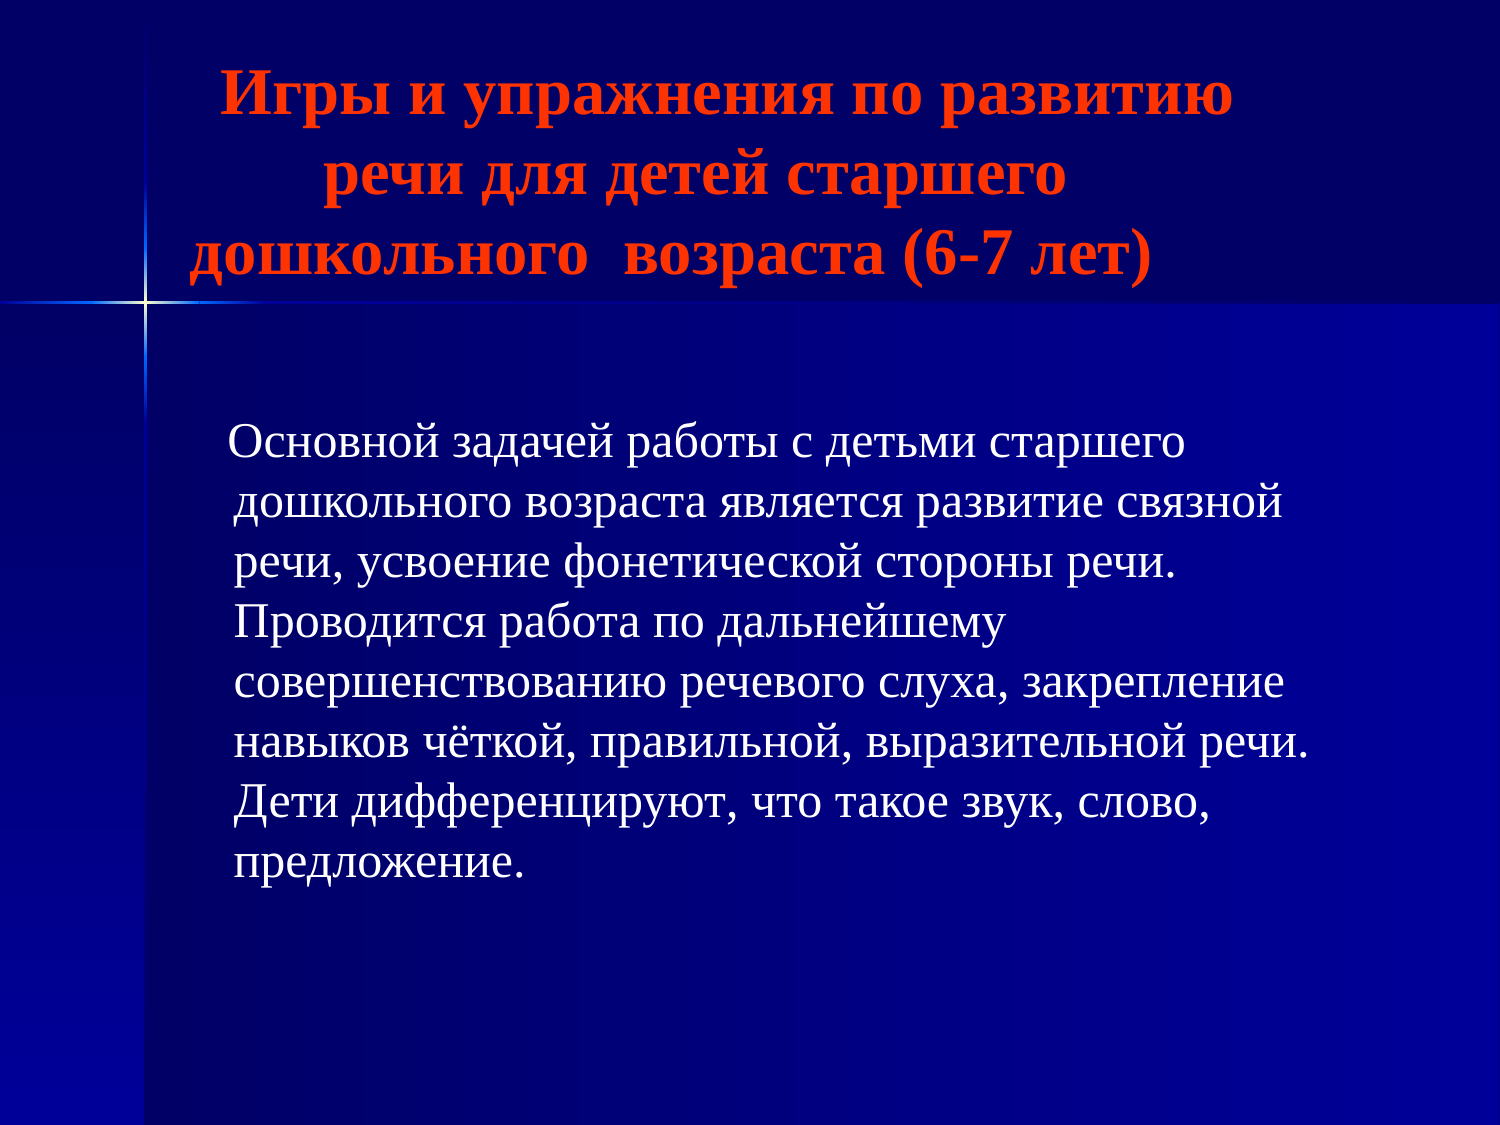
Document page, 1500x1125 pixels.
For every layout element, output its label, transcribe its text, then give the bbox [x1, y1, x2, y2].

list Основной задачей работы с детьми старшего дошкольного возраста является развитие связной речи, усвоение фонетической стороны речи. Проводится работа по дальнейшему совершенствованию речевого слуха, закрепление навыков чёткой, правильной, выразительной речи. Дети дифференцируют, что такое звук, слово, предложение. [162, 399, 1401, 1076]
title Игры и упражнения по развитию речи для детей старшего дошкольного возраста (6-7 лет) [174, 49, 1413, 286]
